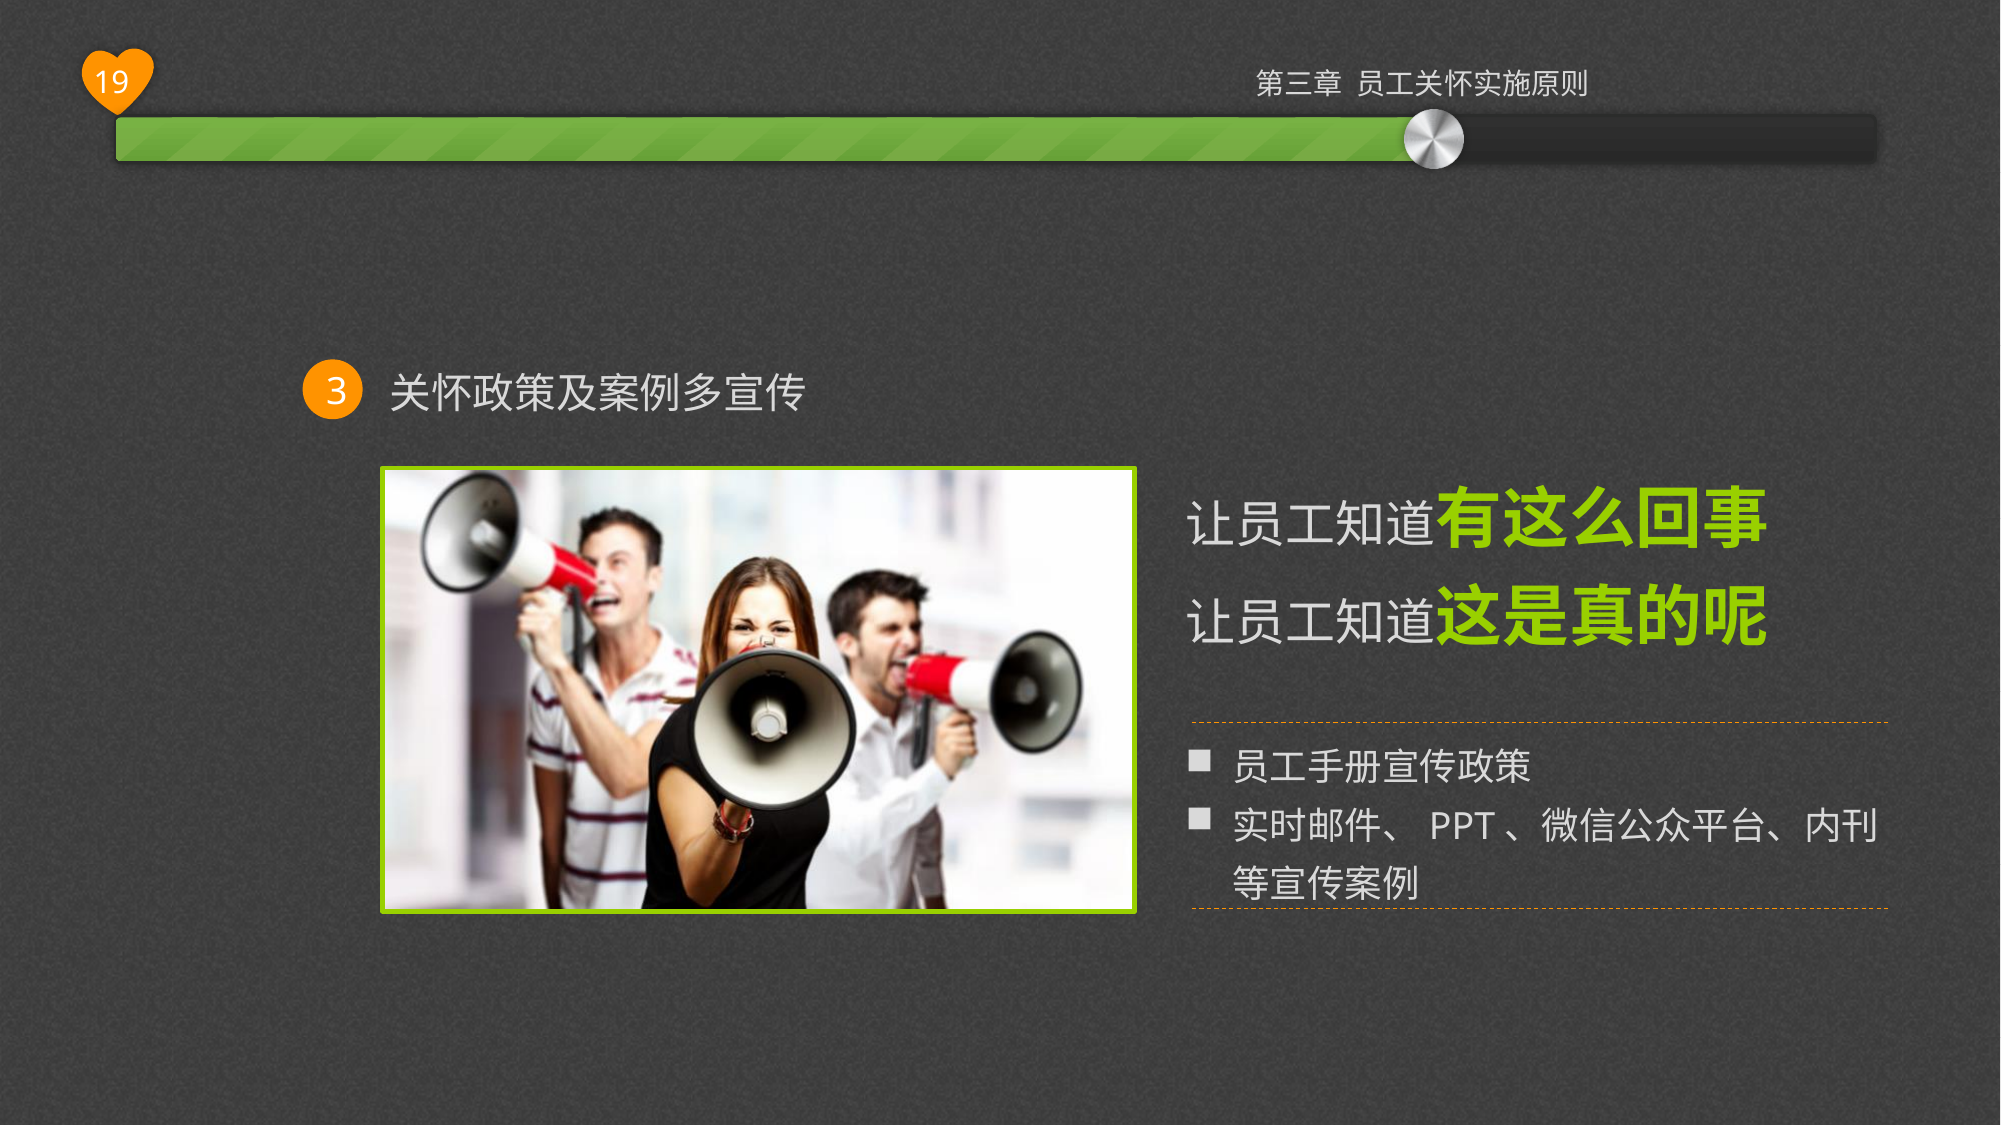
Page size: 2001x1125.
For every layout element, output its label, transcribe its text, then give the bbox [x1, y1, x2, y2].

text_box 让员工知道有这么回事 让员工知道这是真的呢 [1170, 449, 1889, 662]
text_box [302, 359, 1171, 425]
picture [0, 0, 2001, 1125]
text_box 员工手册宣传政策 实时邮件、PPT、微信公众平台、内刊等宣传案例 [1170, 722, 1910, 913]
